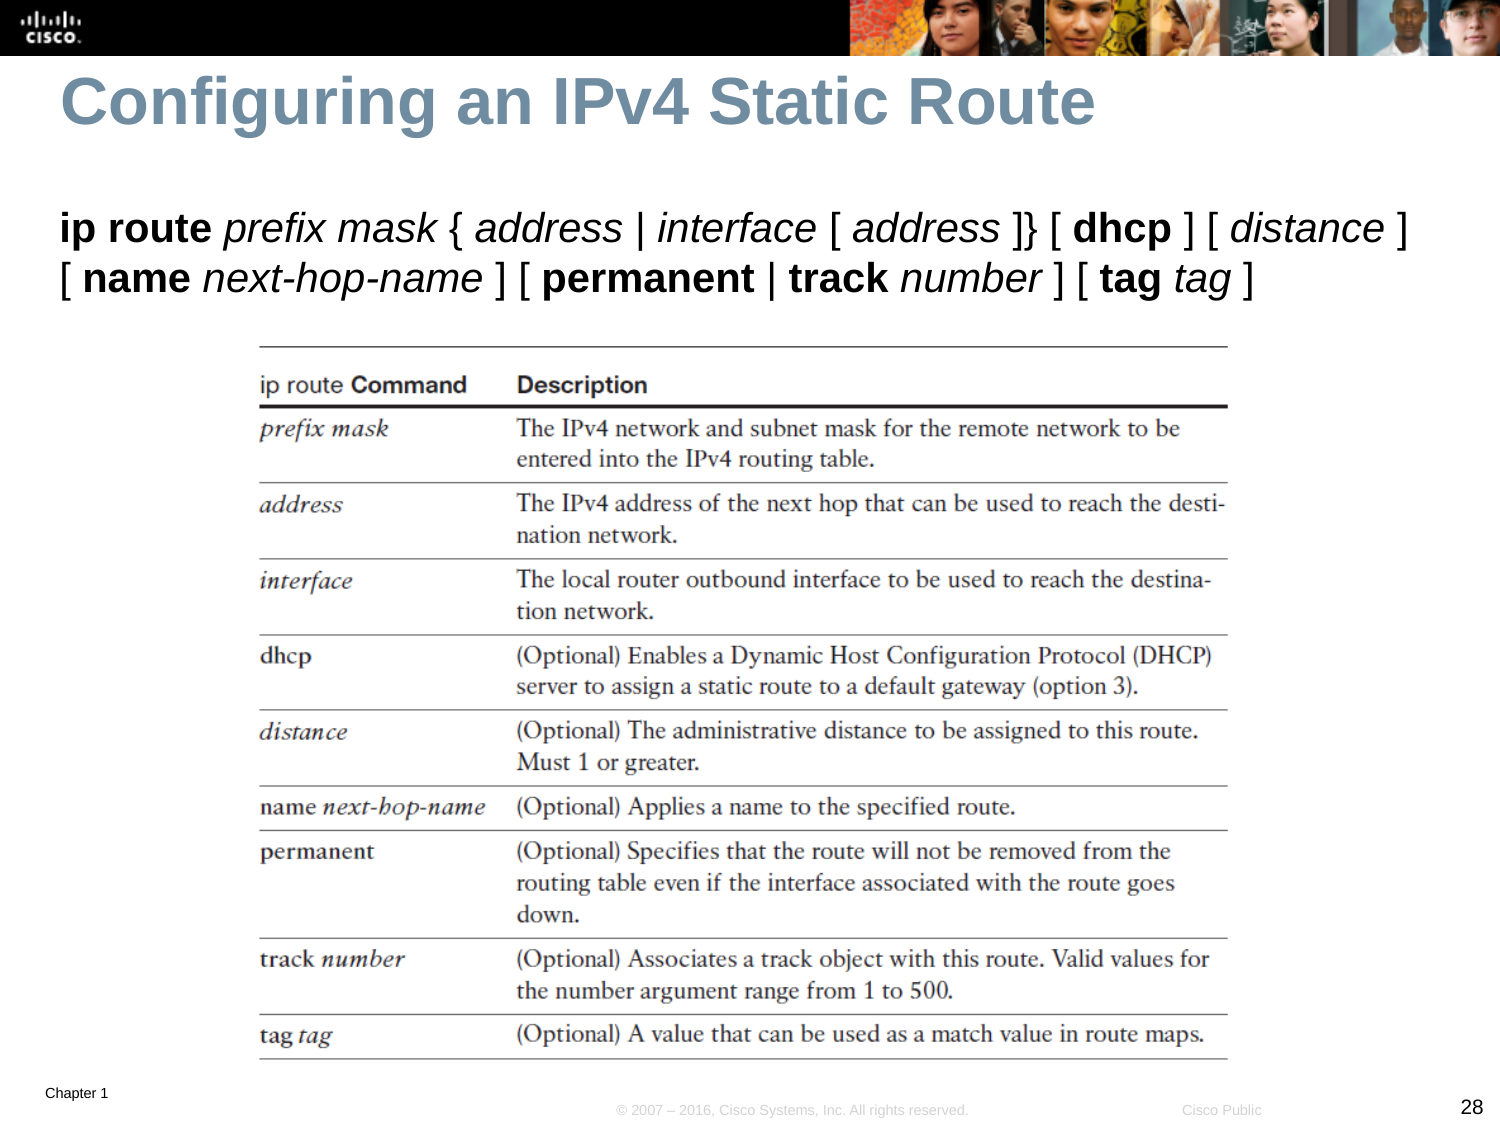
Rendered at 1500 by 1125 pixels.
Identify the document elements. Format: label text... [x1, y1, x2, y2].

title Configuring an IPv4 Static Route [45, 59, 1444, 182]
list ip route prefix mask { address | interface [ address ]} [ dhcp ] [ distance ] [ name next-hop-name ] [ permanent | track number ] [ tag tag ] [45, 193, 1444, 1037]
picture [257, 340, 1232, 1065]
picture [0, 0, 1500, 56]
